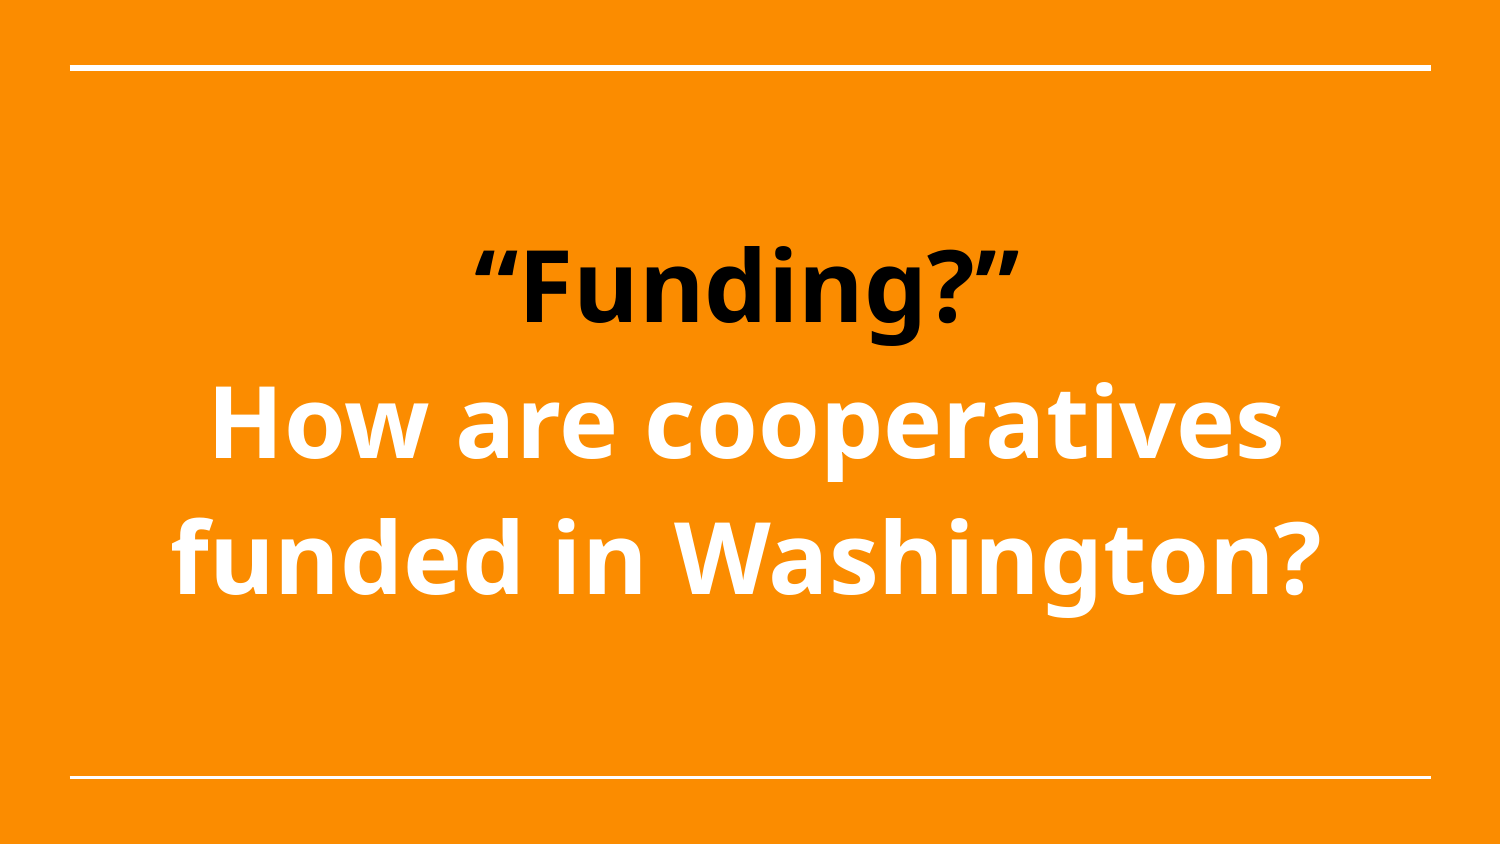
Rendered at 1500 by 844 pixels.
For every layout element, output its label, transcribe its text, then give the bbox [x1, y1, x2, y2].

title “Funding?” How are cooperatives funded in Washington? [66, 72, 1428, 767]
